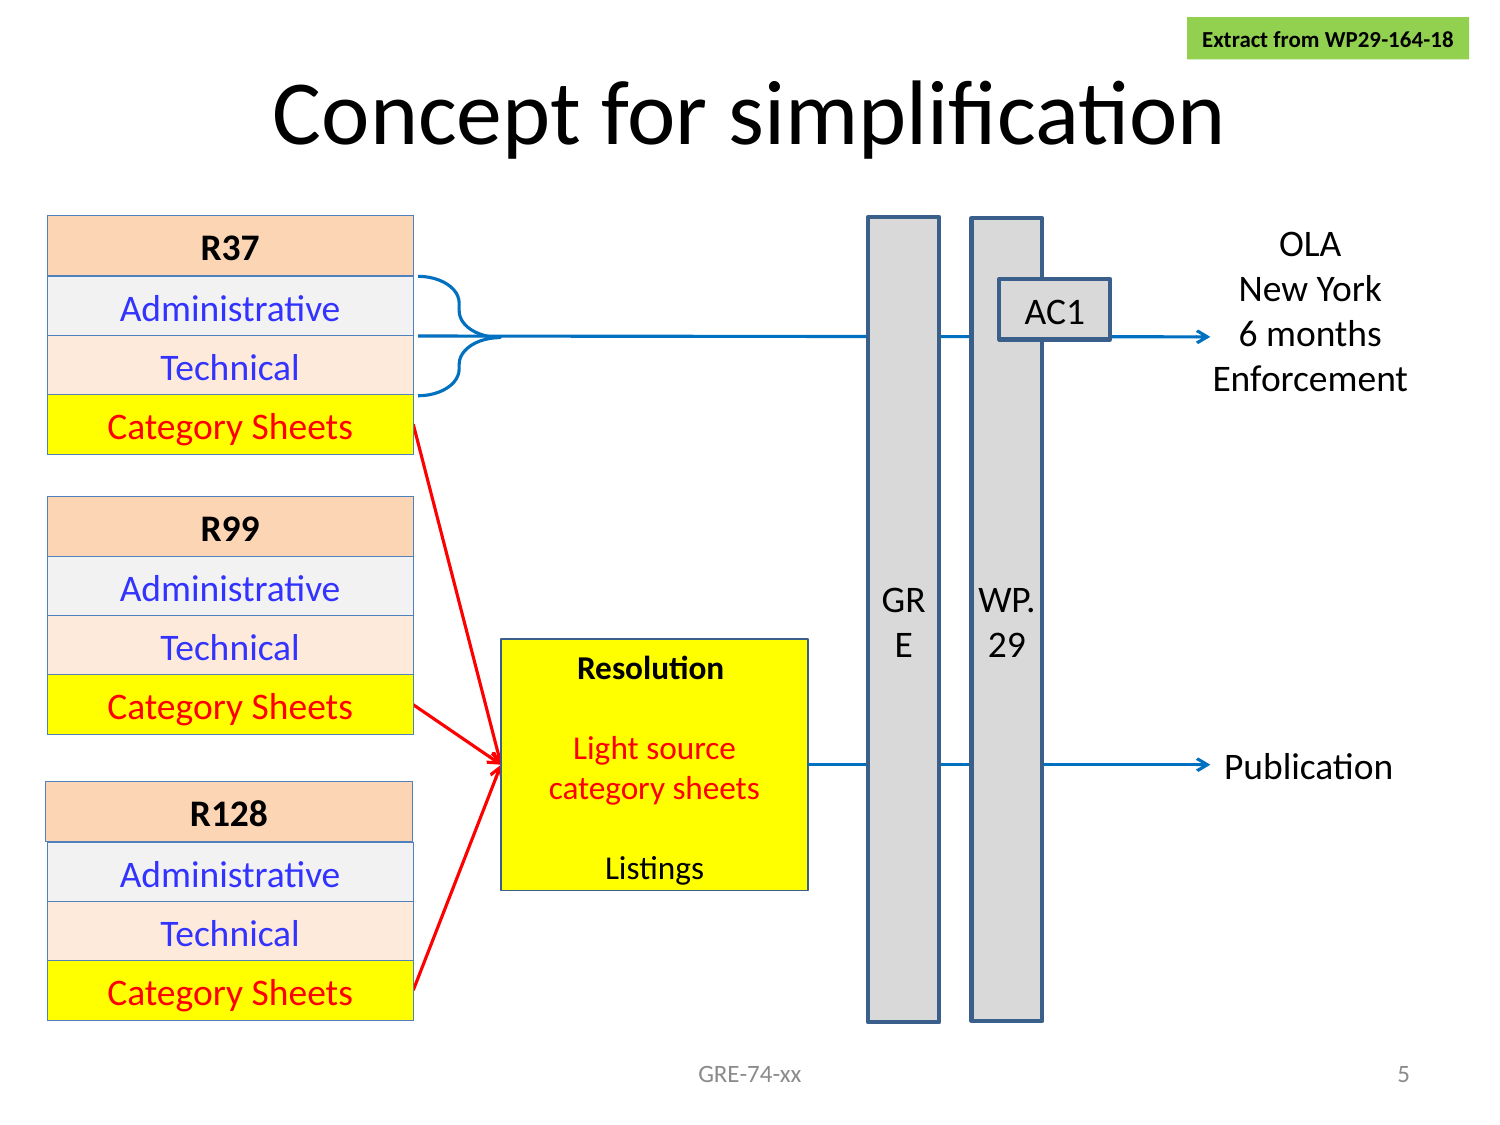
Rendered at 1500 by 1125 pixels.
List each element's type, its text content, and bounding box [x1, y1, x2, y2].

text_box Extract from WP29-164-18 [1187, 17, 1470, 60]
text_box GRE [866, 772, 941, 1024]
text_box AC1 [997, 277, 1112, 335]
text_box Administrative [47, 276, 414, 335]
text_box [418, 275, 483, 334]
text_box Concept for simplification [74, 45, 1425, 233]
text_box WP.29 [969, 346, 1044, 763]
text_box Technical [47, 335, 414, 394]
text_box Category Sheets [47, 674, 407, 735]
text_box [413, 424, 502, 704]
text_box GRE [866, 215, 941, 335]
text_box [418, 338, 497, 397]
text_box R99 [47, 496, 407, 556]
text_box Administrative [47, 842, 407, 901]
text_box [413, 704, 502, 764]
footer GRE-74-xx [512, 1042, 988, 1103]
text_box R128 [45, 781, 407, 842]
text_box OLA New York 6 months Enforcement [1193, 226, 1427, 393]
text_box WP.29 [969, 772, 1044, 1023]
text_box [413, 764, 502, 991]
slide_number 5 [1074, 1042, 1425, 1103]
text_box Publication [1208, 715, 1409, 814]
text_box WP.29 [969, 216, 1044, 335]
text_box Category Sheets [47, 394, 414, 455]
text_box Technical [47, 615, 407, 674]
text_box R37 [47, 215, 414, 276]
text_box Resolution Light source category sheets Listings [507, 637, 810, 893]
text_box GRE [866, 346, 941, 763]
text_box Technical [47, 901, 407, 960]
text_box Category Sheets [47, 960, 414, 1021]
text_box Administrative [47, 556, 407, 615]
